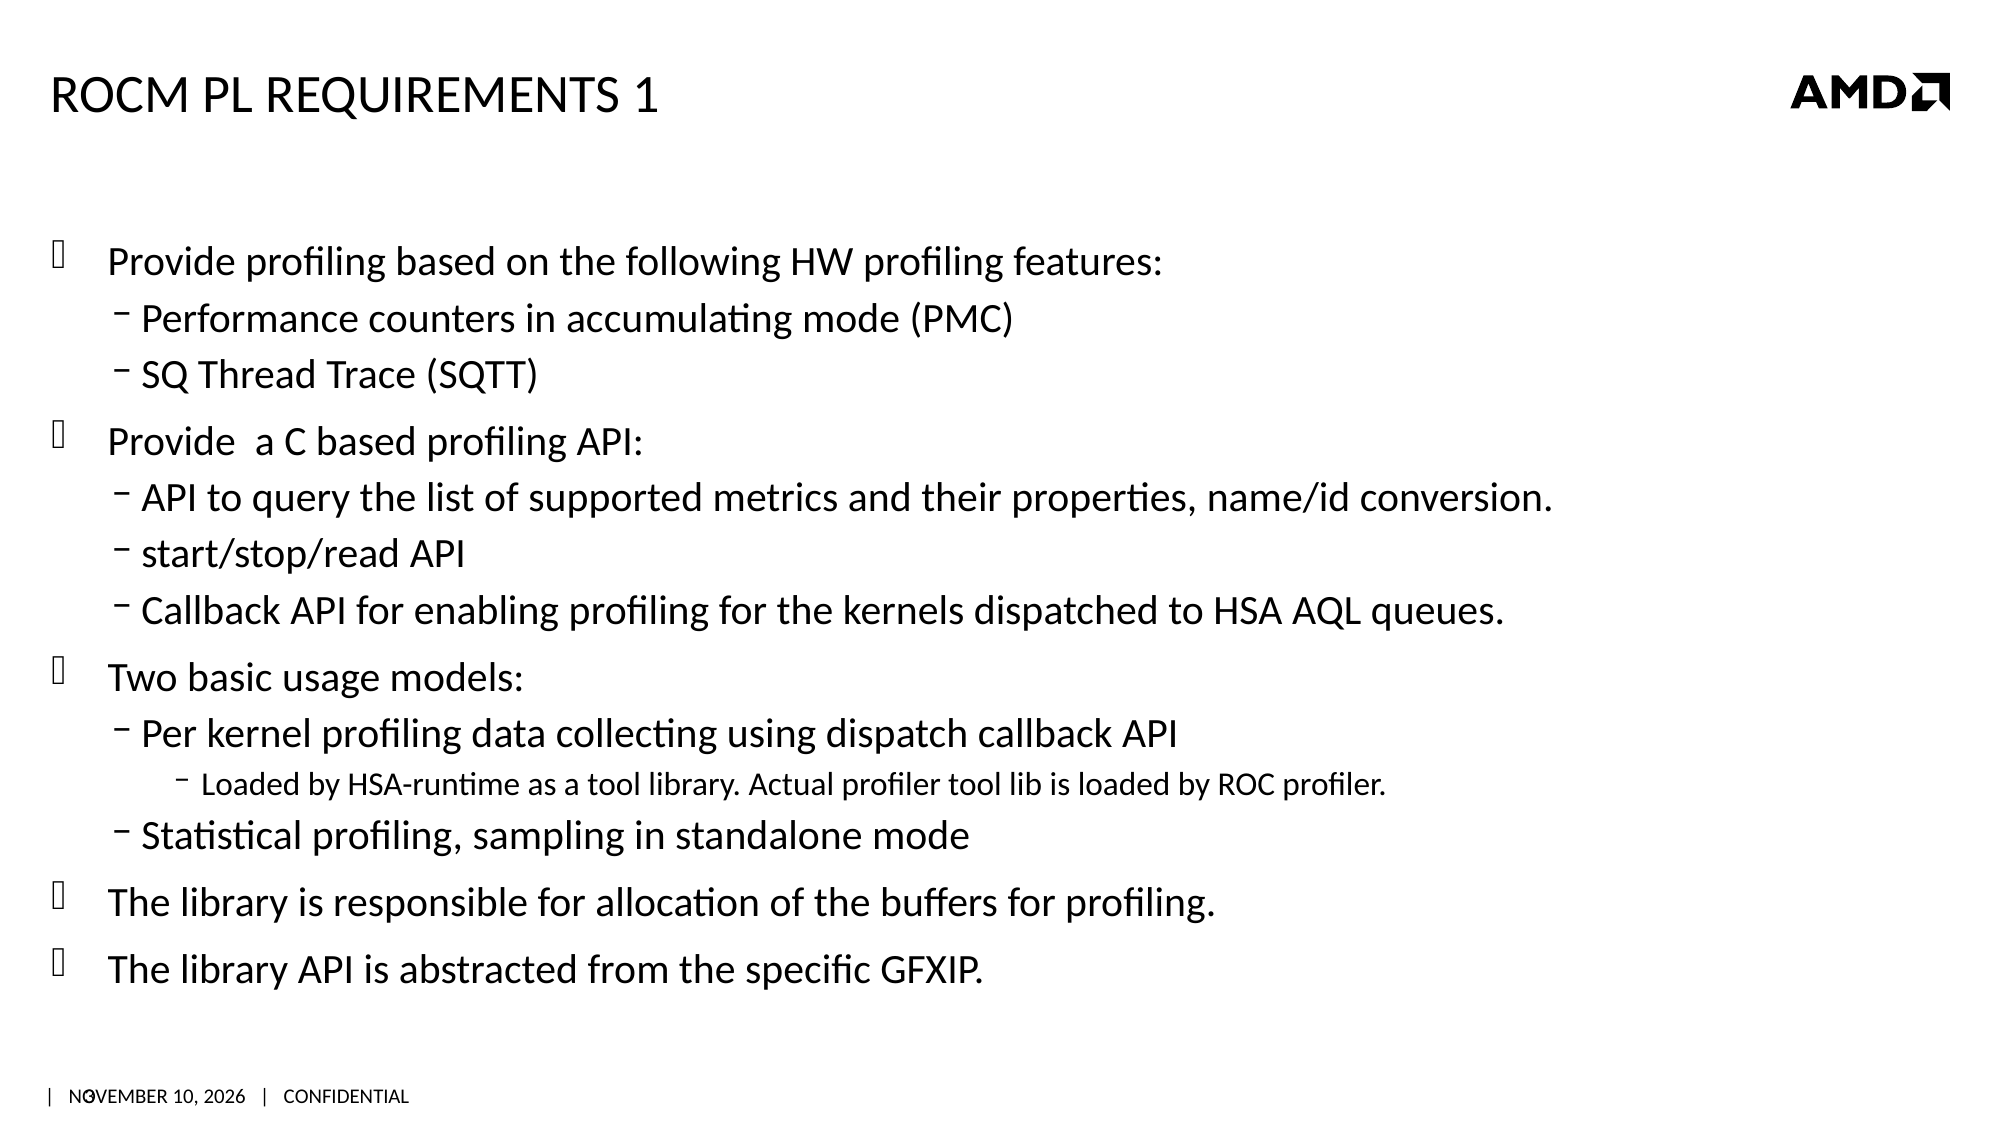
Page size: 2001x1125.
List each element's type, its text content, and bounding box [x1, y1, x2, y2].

title ROCm PL Requirements 1 [50, 45, 1761, 124]
list Provide profiling based on the following HW profiling features: Performance counters in accumulating mode (PMC) SQ Thread Trace (SQTT) Provide a C based profiling API: API to query the list of supported metrics and their properties, name/id conversion. start/stop/read API Callback API for enabling profiling for the kernels dispatched to HSA AQL queues. Two basic usage models: Per kernel profiling data collecting using dispatch callback API Loaded by HSA-runtime as a tool library. Actual profiler tool lib is loaded by ROC profiler. Statistical profiling, sampling in standalone mode The library is responsible for allocation of the buffers for profiling. The library API is abstracted from the specific GFXIP. [51, 226, 1912, 1037]
